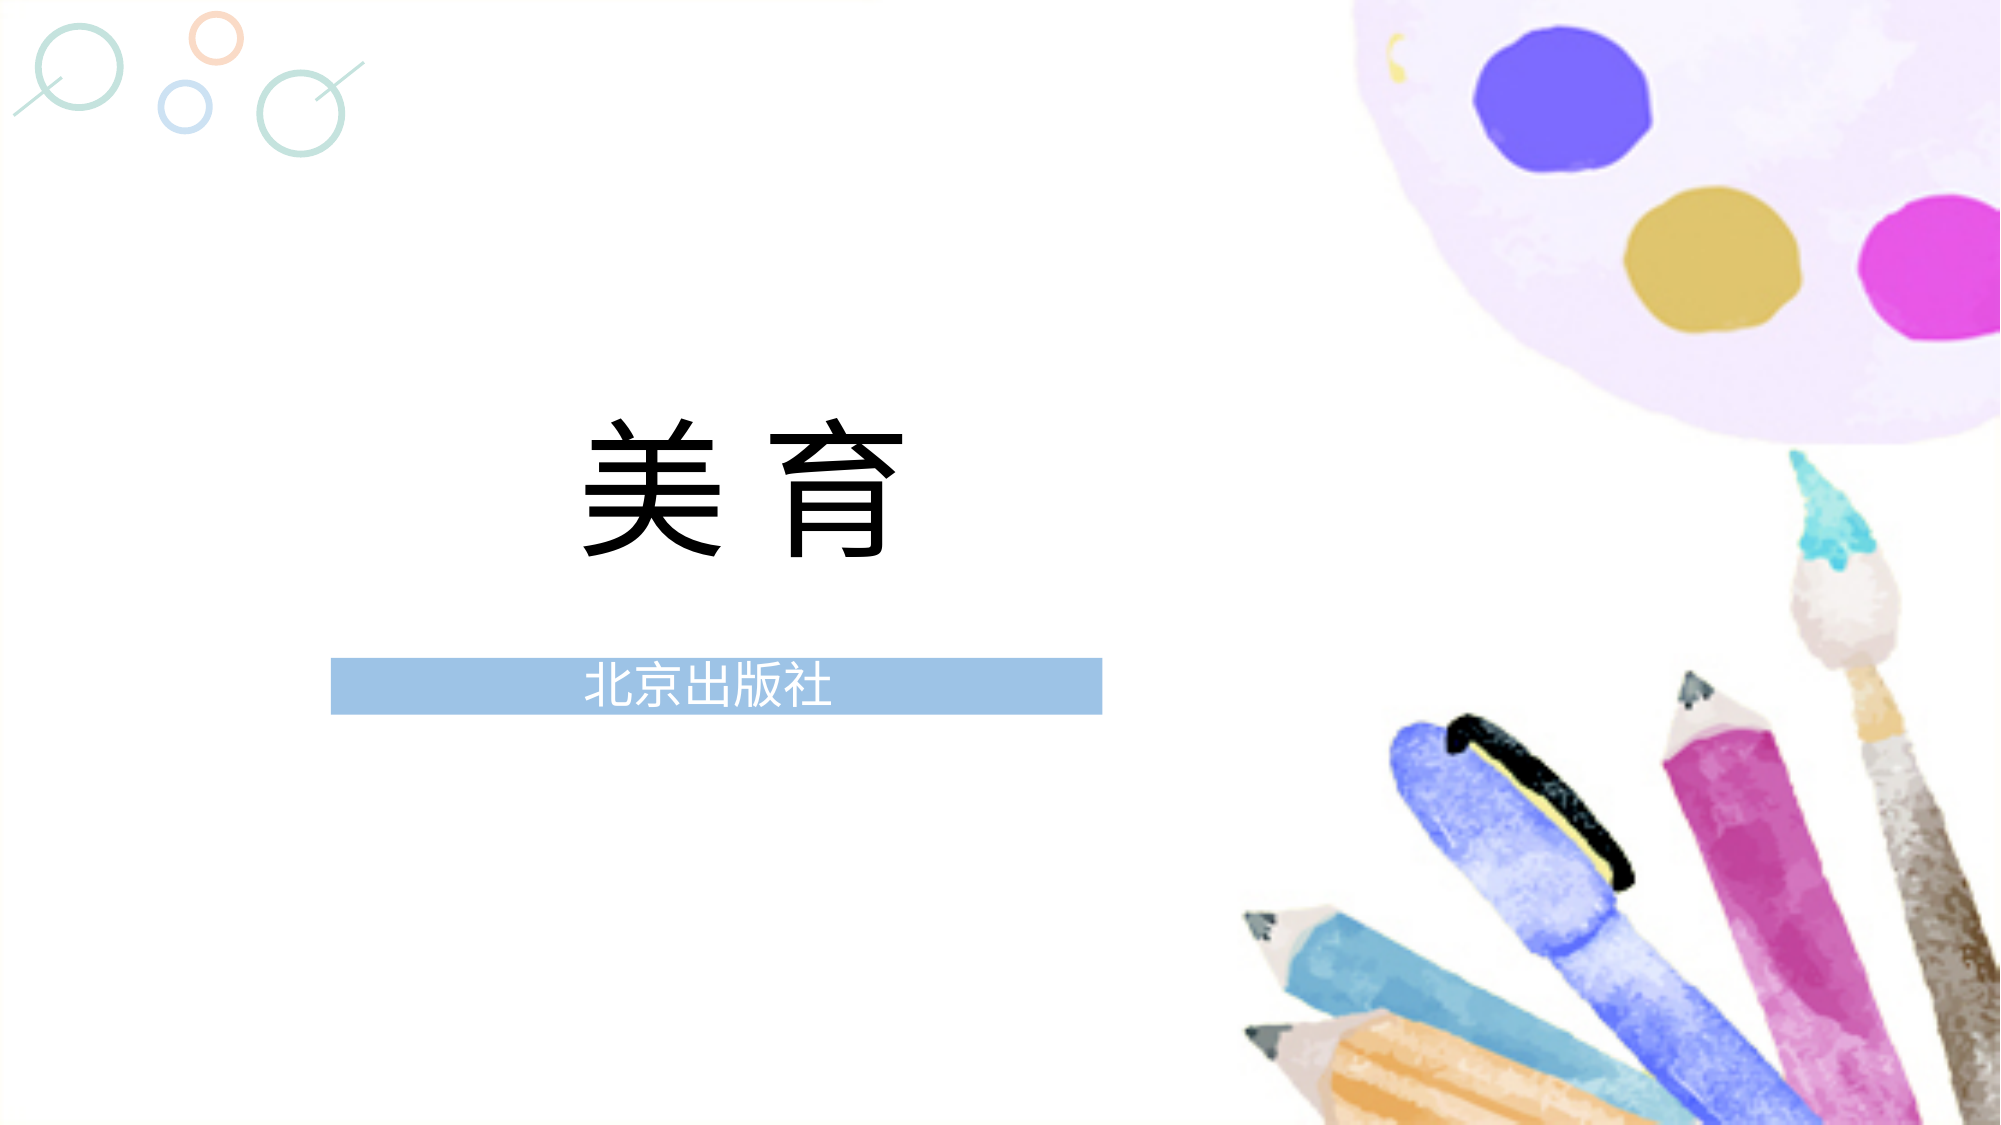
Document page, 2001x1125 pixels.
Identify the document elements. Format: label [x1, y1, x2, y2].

text_box [13, 12, 364, 154]
text_box [330, 646, 1103, 723]
picture [0, 0, 2000, 1125]
